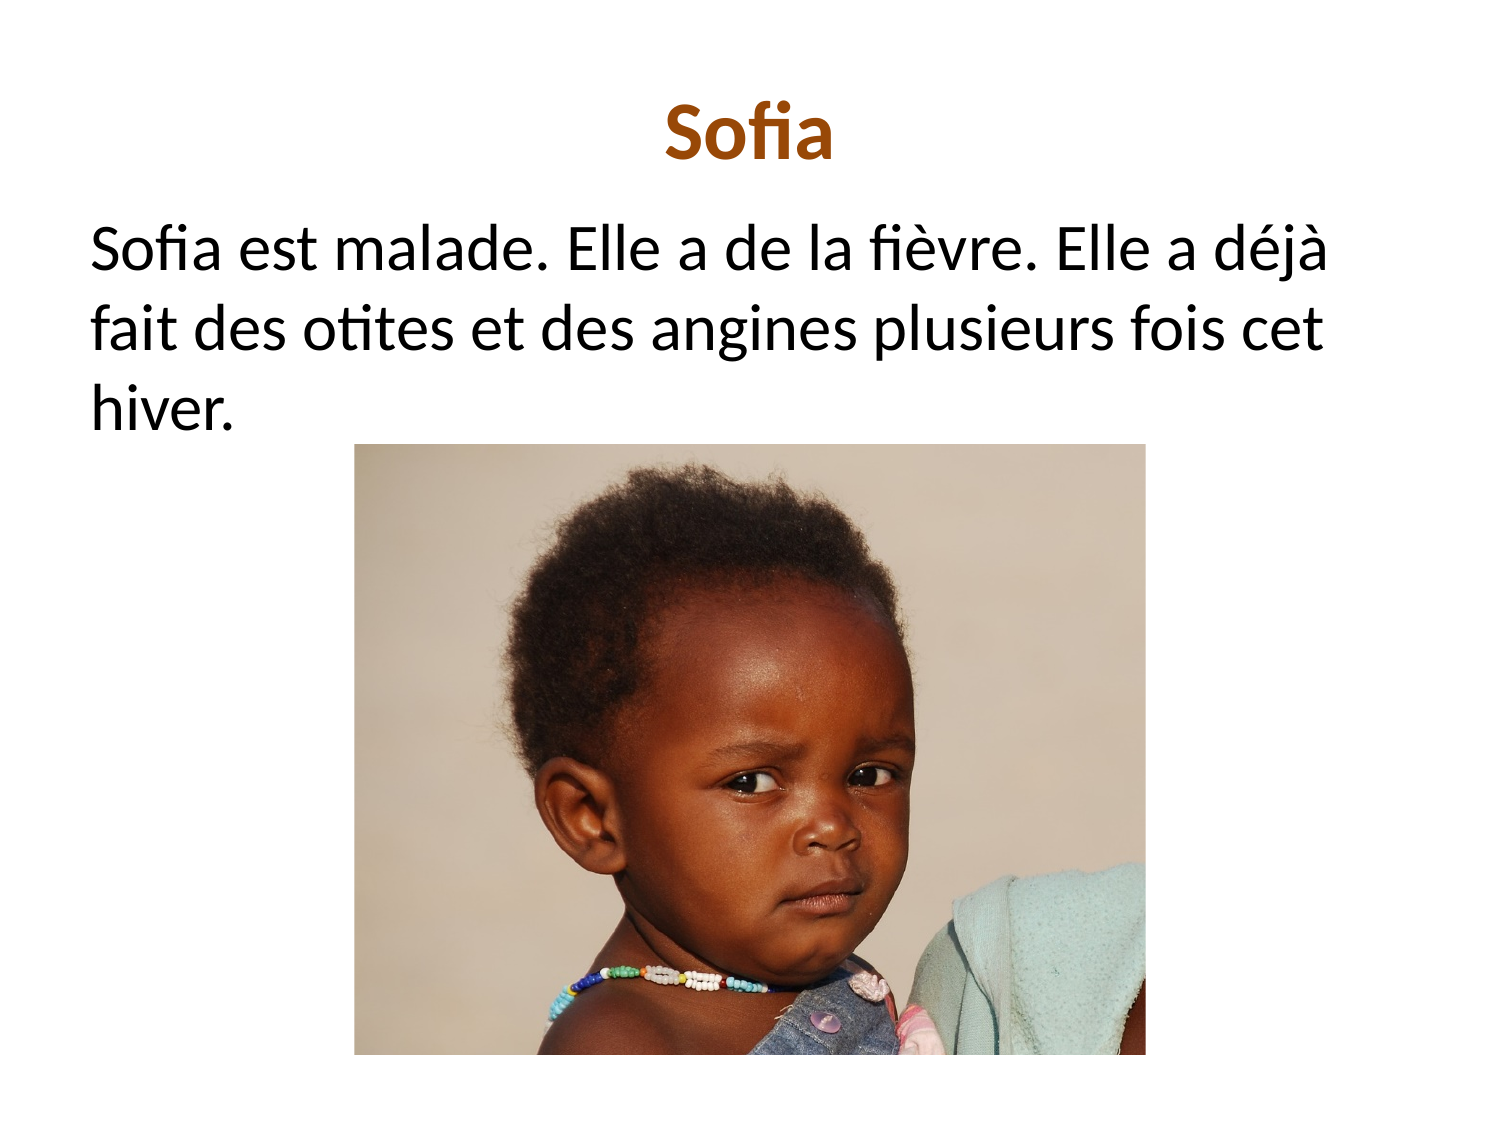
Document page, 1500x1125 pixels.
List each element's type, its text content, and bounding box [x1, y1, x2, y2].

list Sofia est malade. Elle a de la fièvre. Elle a déjà fait des otites et des angines plusieurs fois cet hiver. [75, 196, 1425, 1005]
picture [354, 444, 1146, 1055]
title Sofia [75, 45, 1425, 196]
